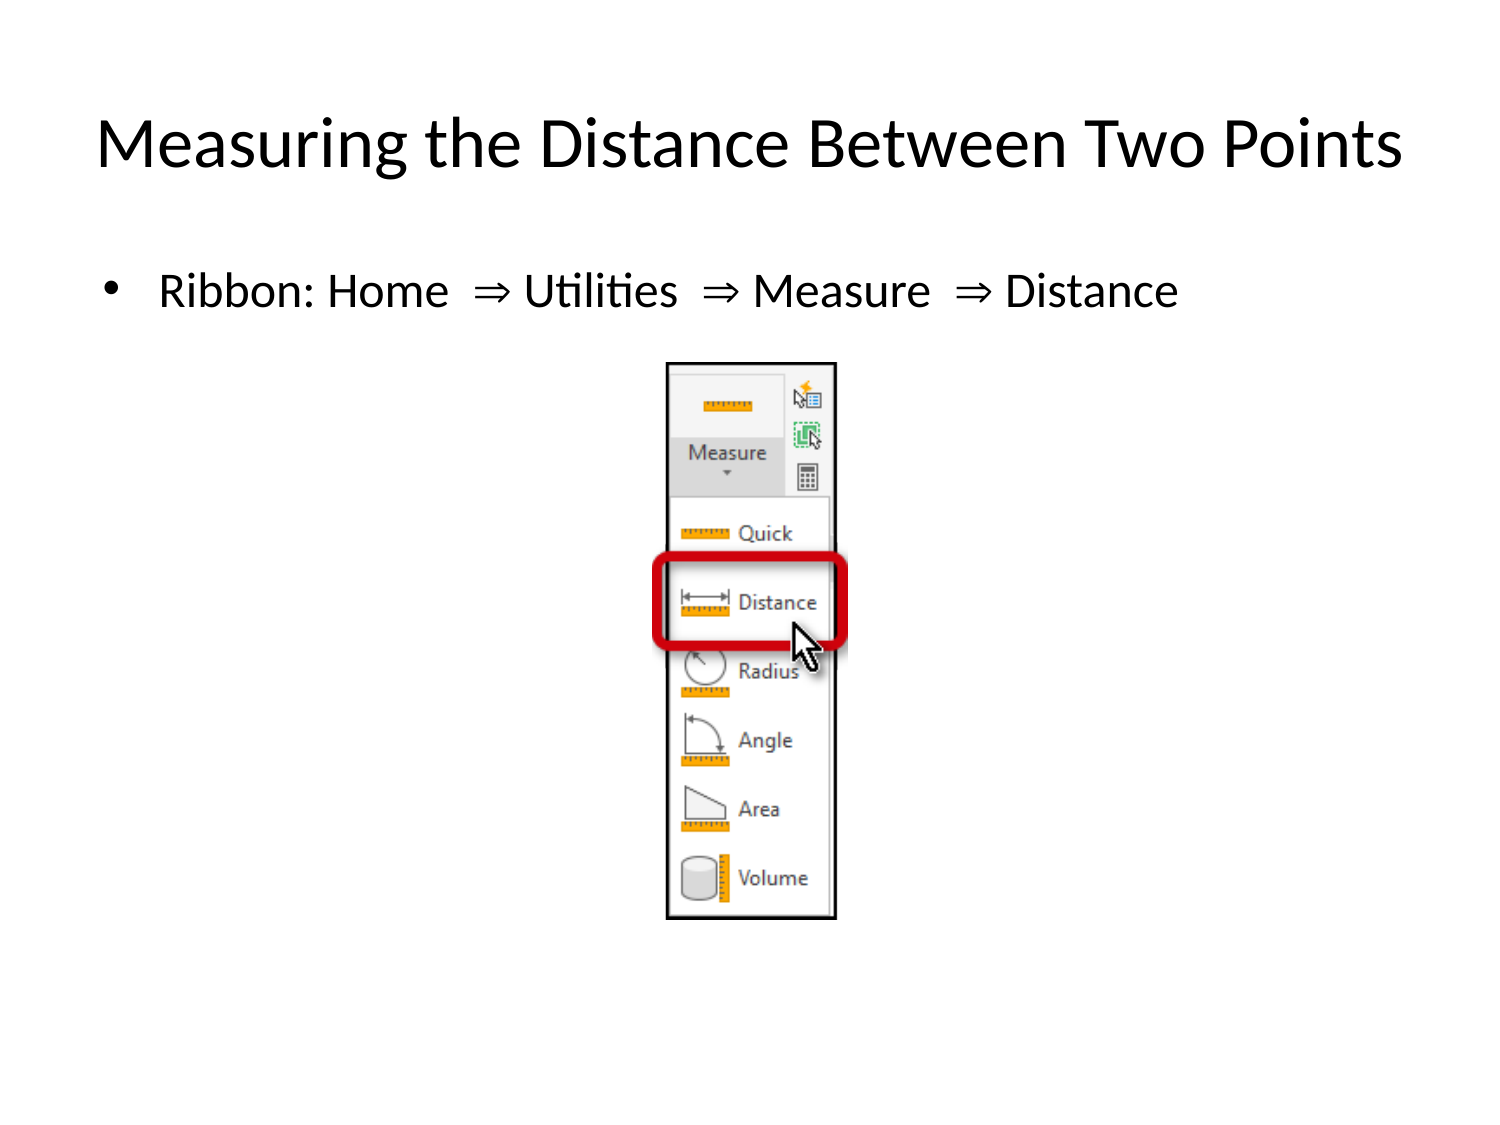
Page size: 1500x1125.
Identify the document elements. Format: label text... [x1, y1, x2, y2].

title Measuring the Distance Between Two Points [75, 45, 1425, 233]
list Ribbon: Home  Utilities  Measure  Distance [87, 249, 1313, 950]
picture [652, 362, 848, 920]
